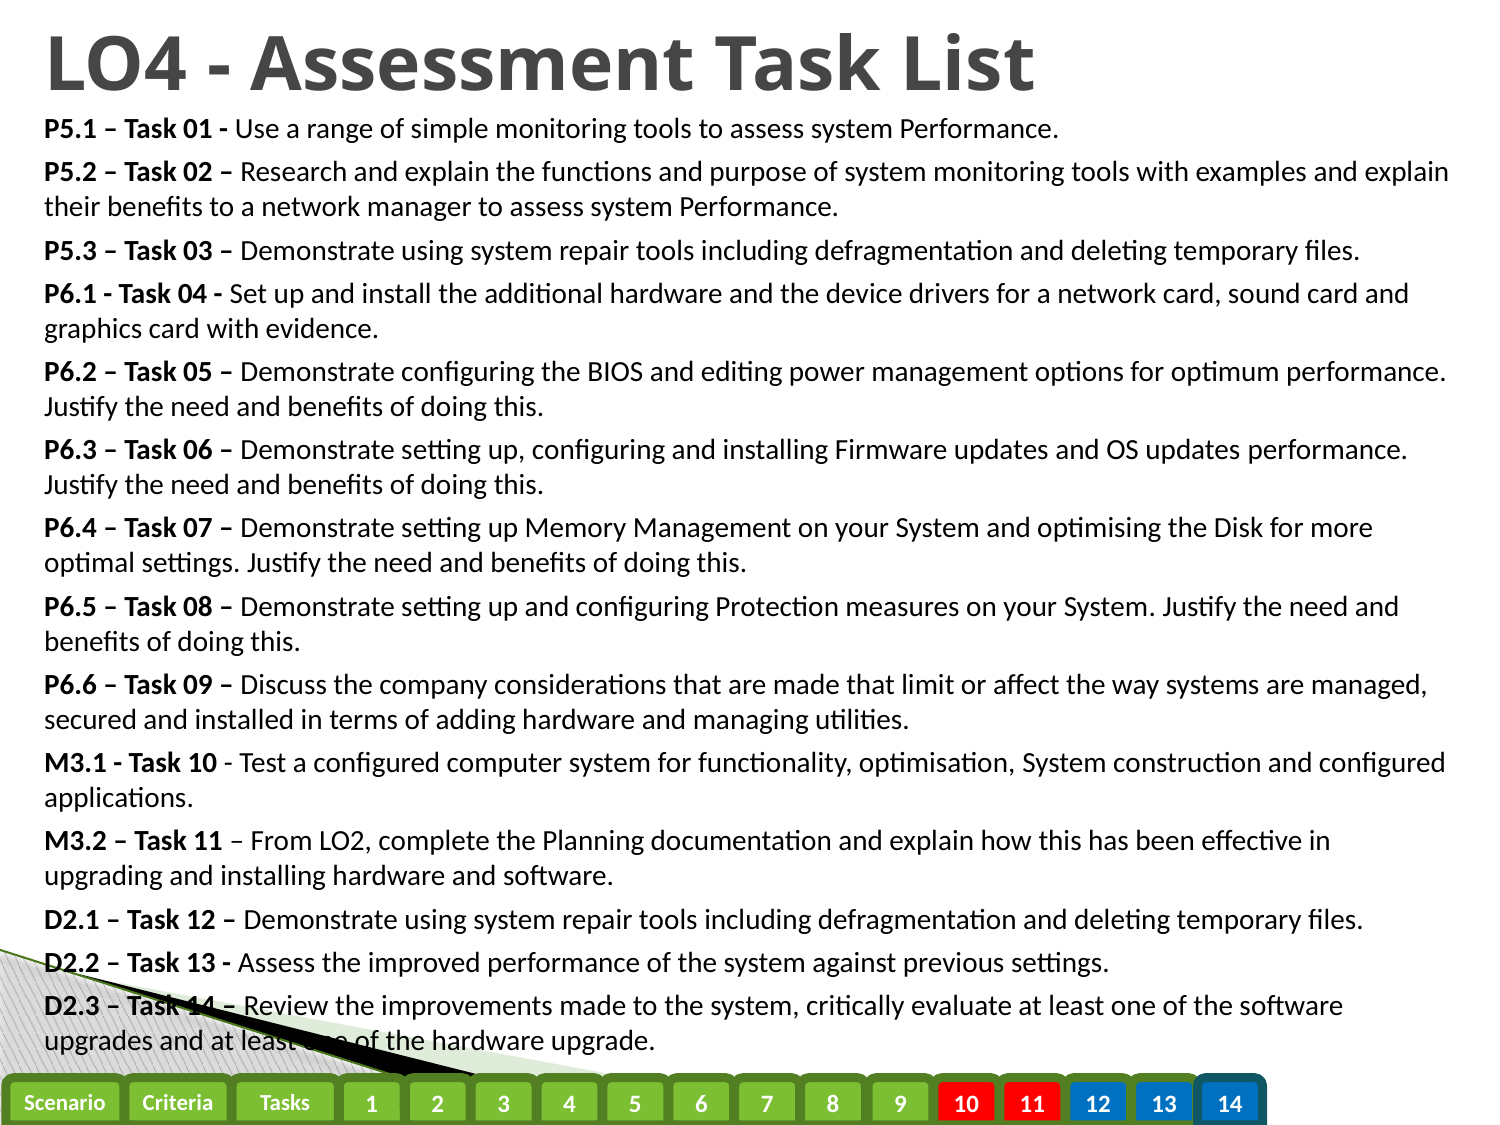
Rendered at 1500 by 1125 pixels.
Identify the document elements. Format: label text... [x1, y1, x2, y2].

list P5.1 – Task 01 - Use a range of simple monitoring tools to assess system Performance. P5.2 – Task 02 – Research and explain the functions and purpose of system monitoring tools with examples and explain their benefits to a network manager to assess system Performance. P5.3 – Task 03 – Demonstrate using system repair tools including defragmentation and deleting temporary files. P6.1 - Task 04 - Set up and install the additional hardware and the device drivers for a network card, sound card and graphics card with evidence. P6.2 – Task 05 – Demonstrate configuring the BIOS and editing power management options for optimum performance. Justify the need and benefits of doing this. P6.3 – Task 06 – Demonstrate setting up, configuring and installing Firmware updates and OS updates performance. Justify the need and benefits of doing this. P6.4 – Task 07 – Demonstrate setting up Memory Management on your System and optimising the Disk for more optimal settings. Justify the need and benefits of doing this. P6.5 – Task 08 – Demonstrate setting up and configuring Protection measures on your System. Justify the need and benefits of doing this. P6.6 – Task 09 – Discuss the company considerations that are made that limit or affect the way systems are managed, secured and installed in terms of adding hardware and managing utilities. M3.1 - Task 10 - Test a configured computer system for functionality, optimisation, System construction and configured applications. M3.2 – Task 11 – From LO2, complete the Planning documentation and explain how this has been effective in upgrading and installing hardware and software. D2.1 – Task 12 – Demonstrate using system repair tools including defragmentation and deleting temporary files. D2.2 – Task 13 - Assess the improved performance of the system against previous settings. D2.3 – Task 14 – Review the improvements made to the system, critically evaluate at least one of the software upgrades and at least one of the hardware upgrade. [29, 101, 1471, 1047]
title LO4 - Assessment Task List [29, 30, 1463, 90]
